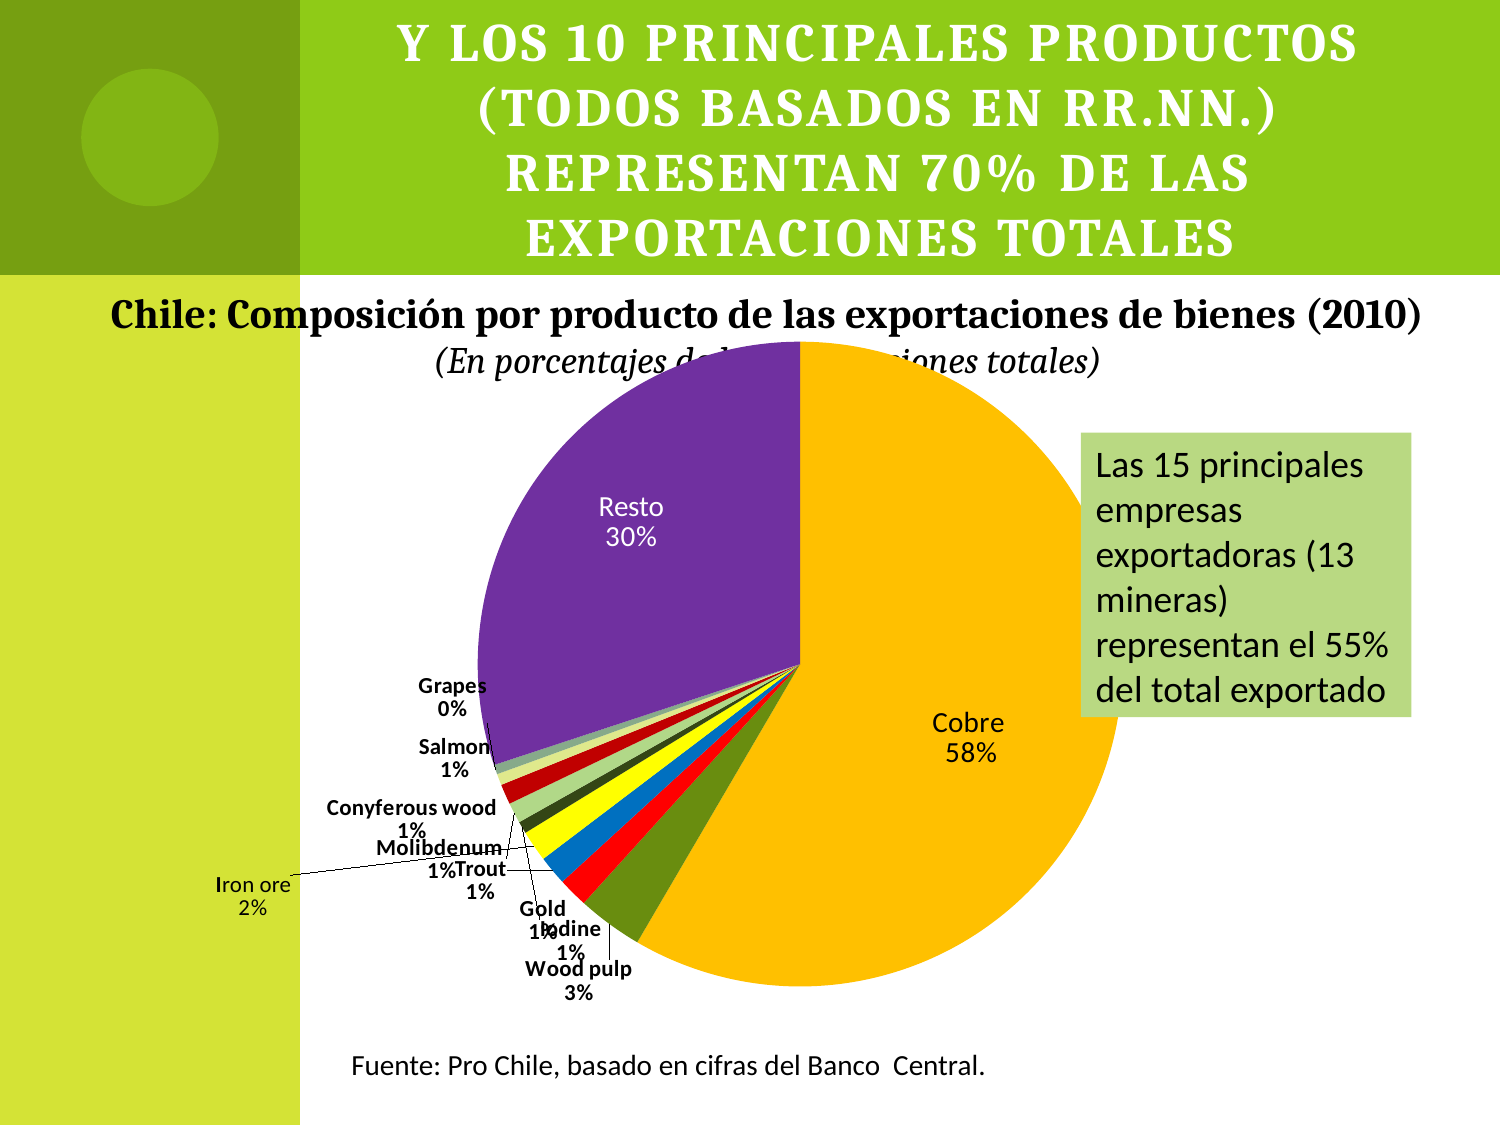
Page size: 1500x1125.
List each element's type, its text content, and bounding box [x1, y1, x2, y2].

chart [187, 325, 1329, 1026]
text_box Las 15 principales empresas exportadoras (13 mineras) representan el 55% del total exportado [1334, 432, 1412, 718]
text_box Fuente: Pro Chile, basado en cifras del Banco Central. [336, 1039, 1081, 1124]
title Y los 10 principales productos (todos basados en RR.NN.) representan 70% de las exportaciones totales [301, 30, 1459, 244]
text_box Chile: Composición por producto de las exportaciones de bienes (2010) (En porcentajes de las exportaciones totales) [64, 278, 1471, 389]
